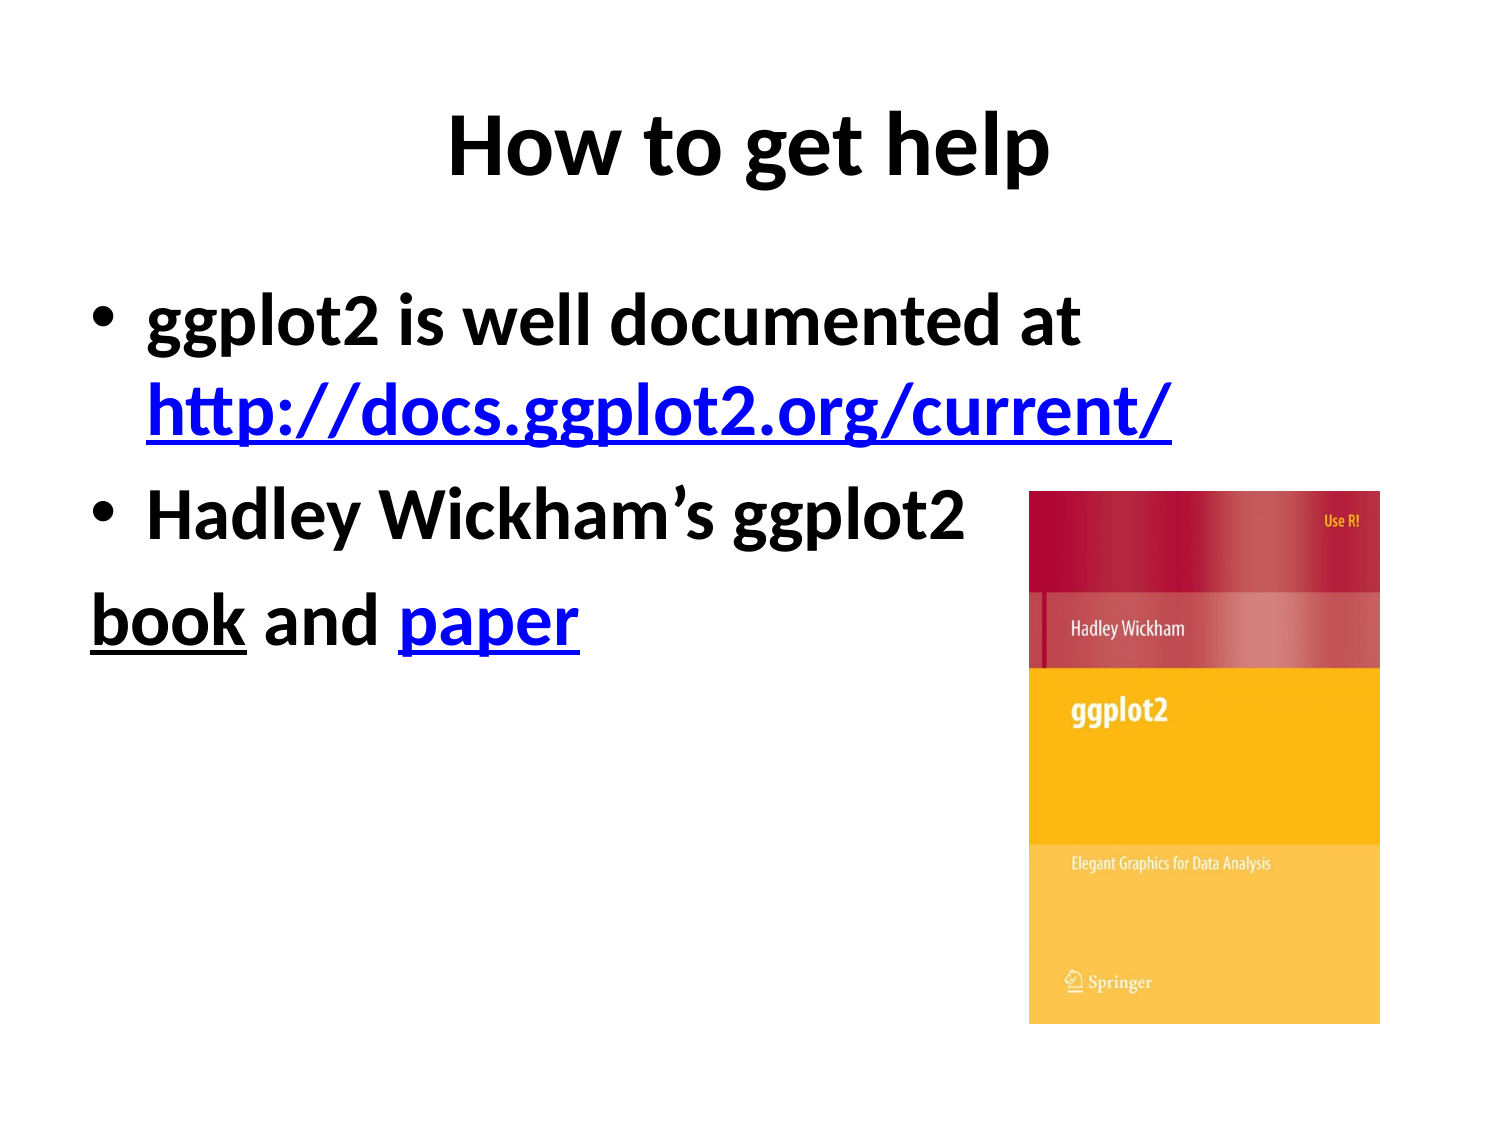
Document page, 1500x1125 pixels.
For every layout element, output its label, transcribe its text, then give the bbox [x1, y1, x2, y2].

title How to get help [75, 45, 1425, 233]
list ggplot2 is well documented at http://docs.ggplot2.org/current/ Hadley Wickham’s ggplot2 book and paper [75, 262, 1425, 1005]
picture [1028, 491, 1381, 1024]
